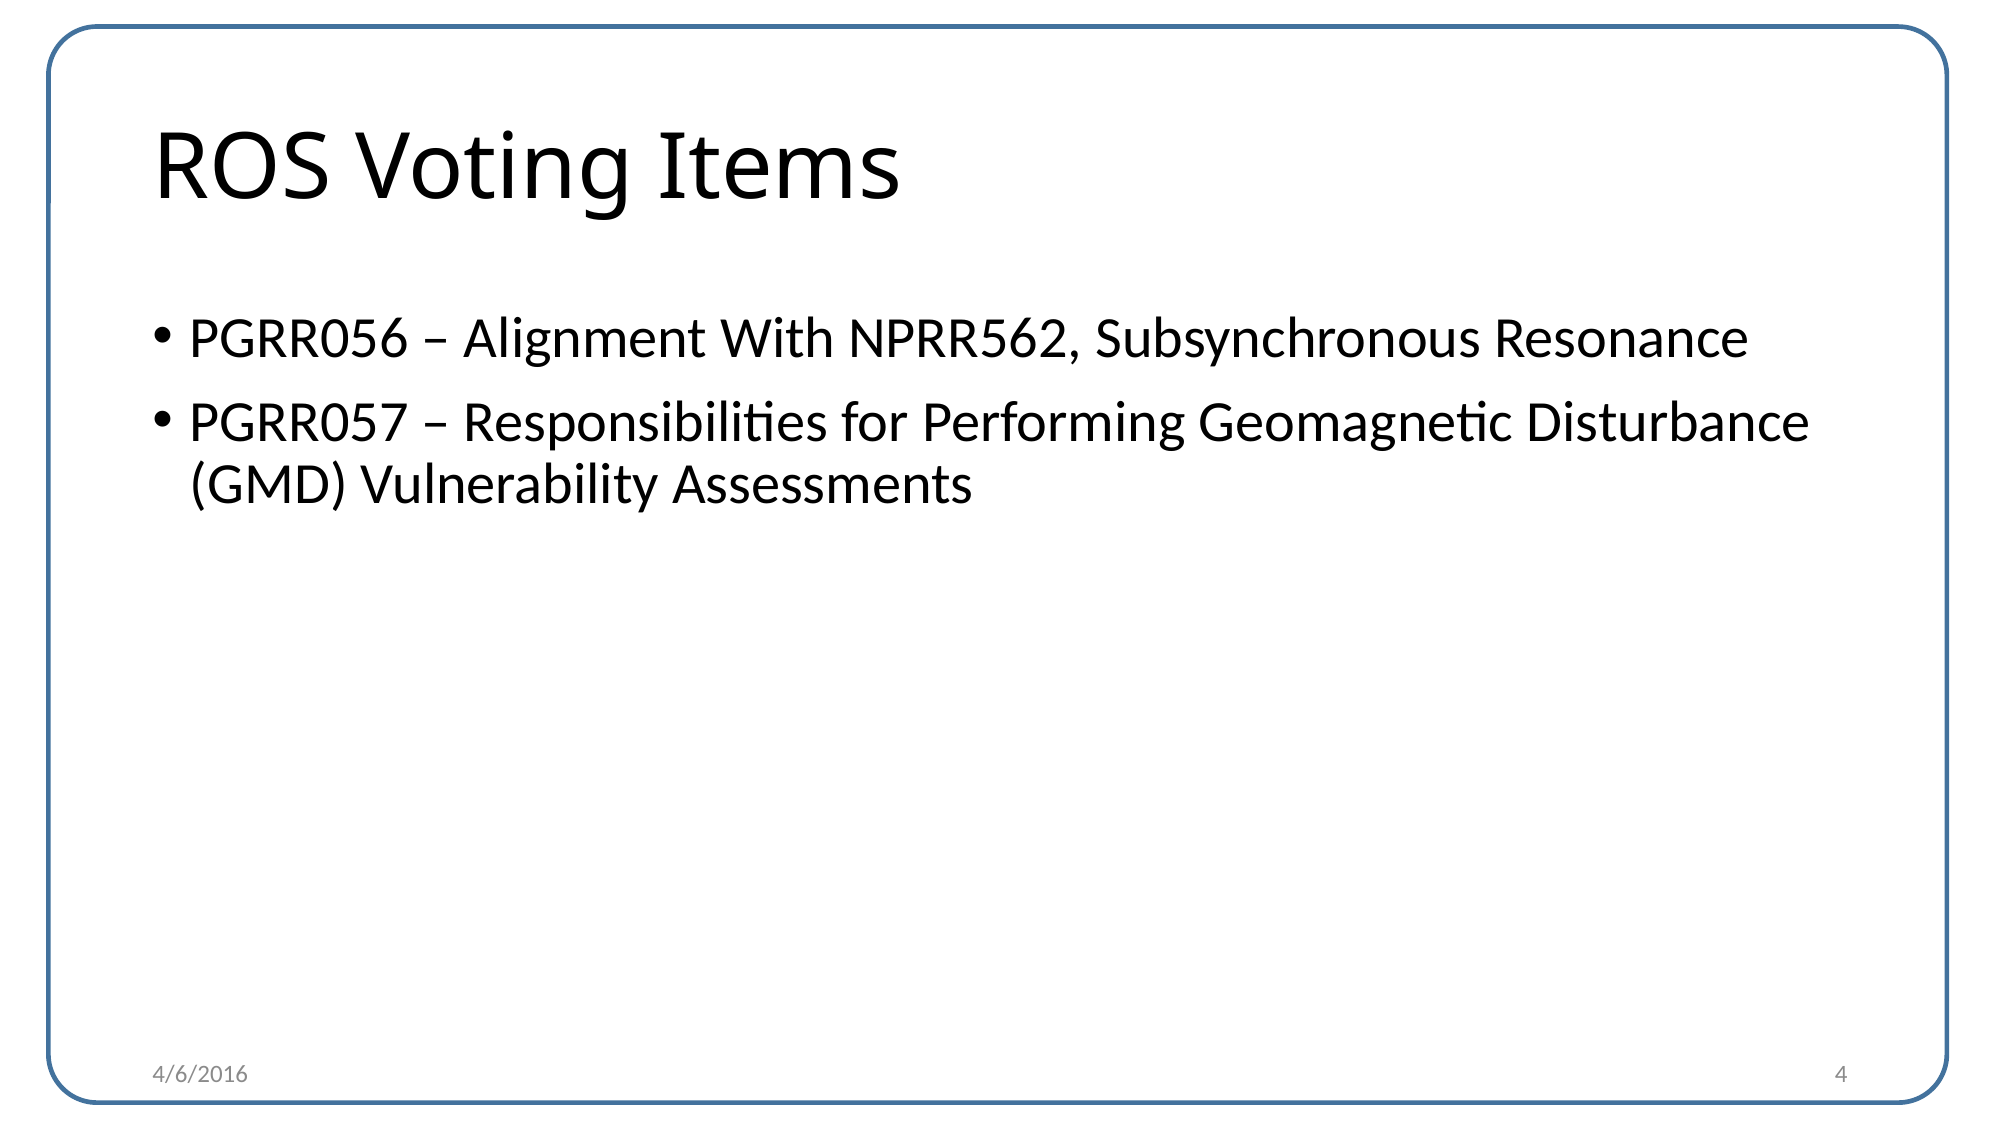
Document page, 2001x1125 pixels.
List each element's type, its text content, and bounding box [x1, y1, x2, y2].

list PGRR056 – Alignment With NPRR562, Subsynchronous Resonance PGRR057 – Responsibilities for Performing Geomagnetic Disturbance (GMD) Vulnerability Assessments [137, 299, 1863, 1014]
title ROS Voting Items [137, 59, 1863, 278]
slide_number 4 [1412, 1042, 1863, 1103]
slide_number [137, 1042, 588, 1103]
